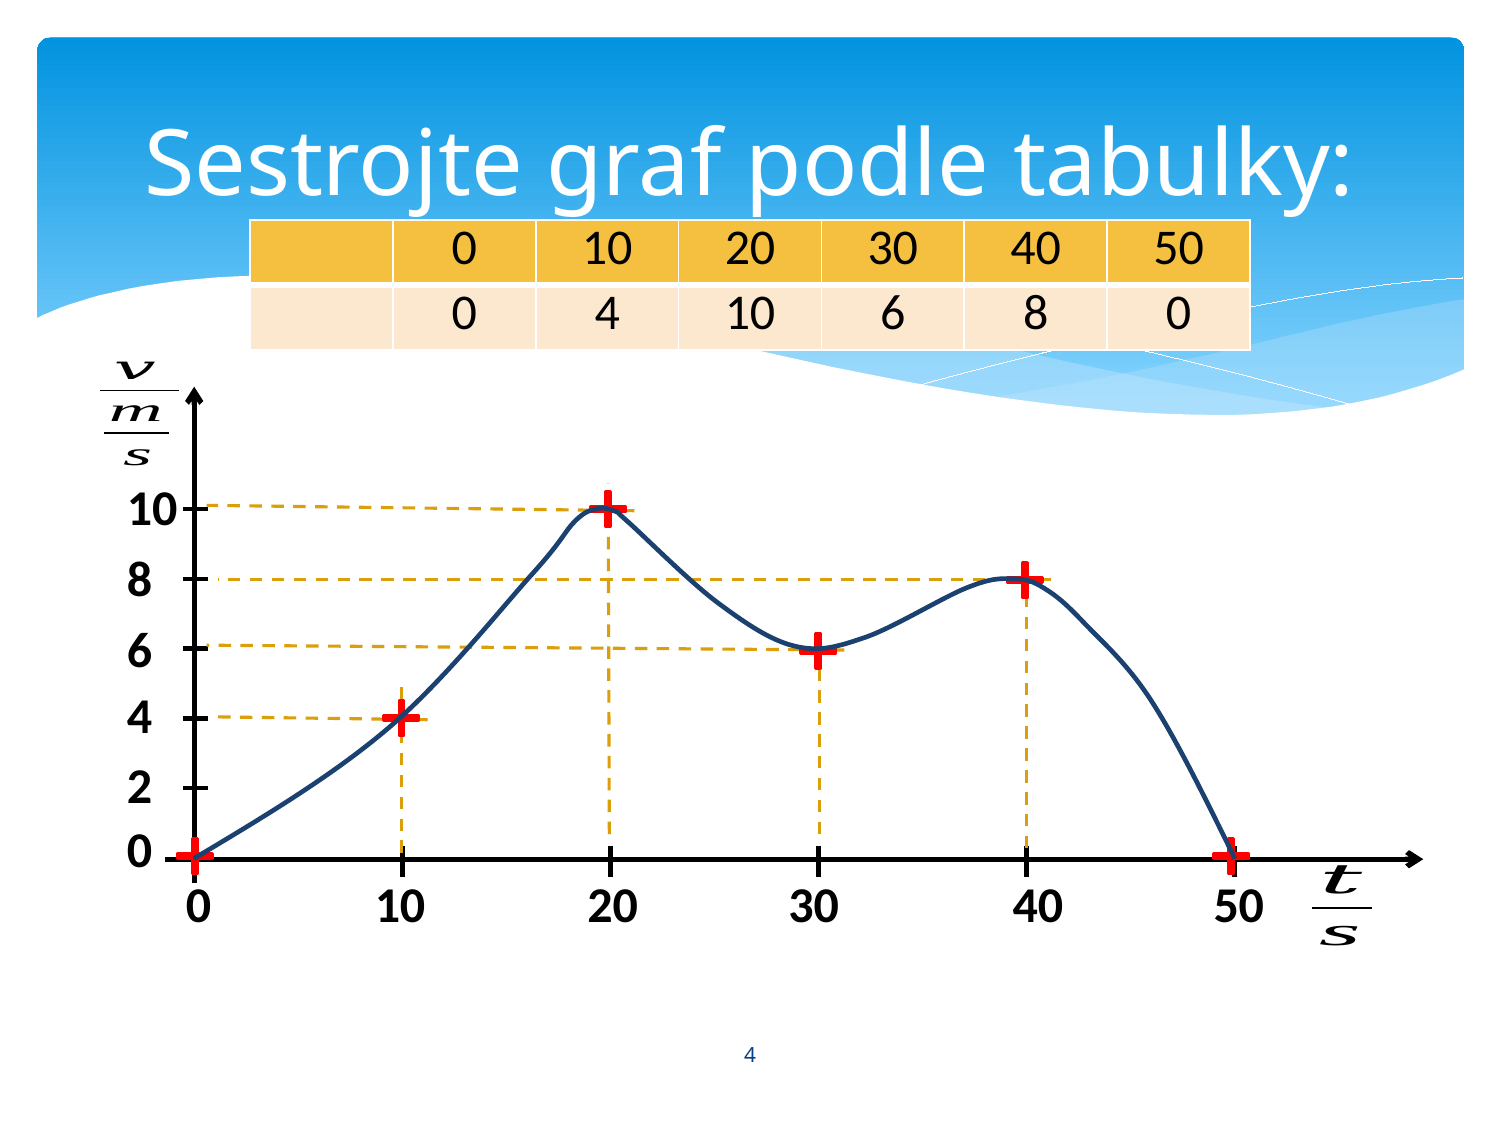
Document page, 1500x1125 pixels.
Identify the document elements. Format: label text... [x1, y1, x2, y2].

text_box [218, 562, 1052, 849]
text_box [111, 467, 1294, 941]
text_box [206, 633, 212, 835]
slide_number 4 [654, 1025, 846, 1086]
title Sestrojte graf podle tabulky: [75, 55, 1425, 261]
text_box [206, 483, 635, 632]
